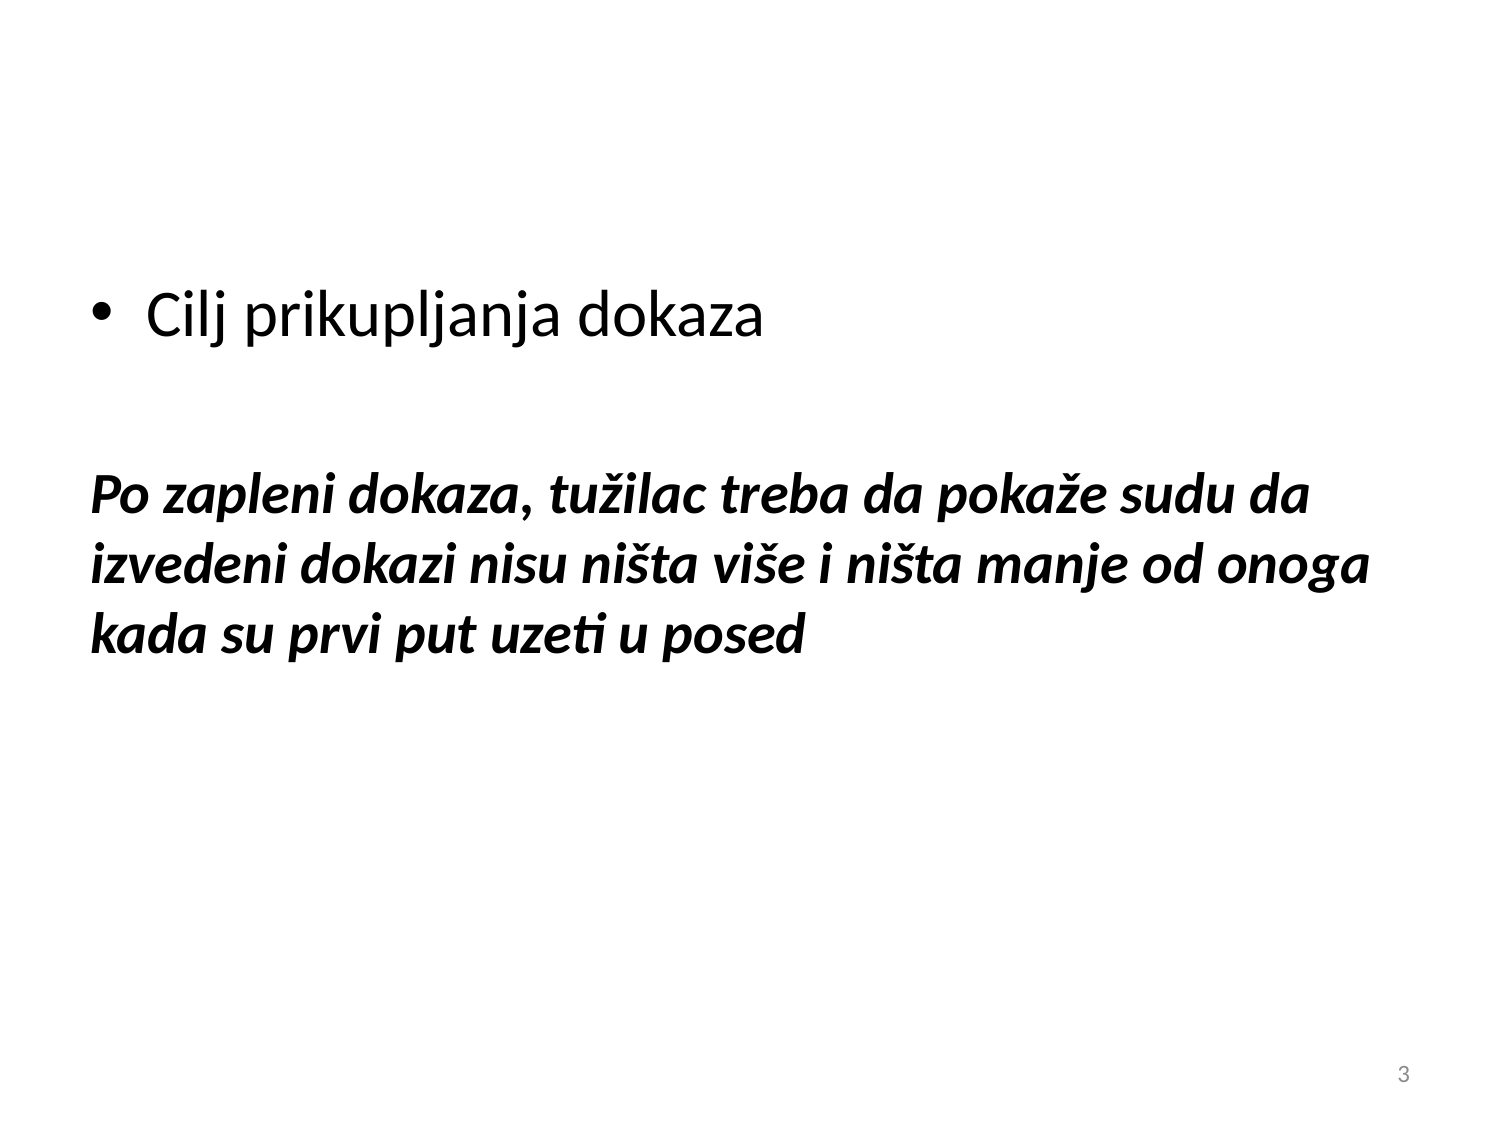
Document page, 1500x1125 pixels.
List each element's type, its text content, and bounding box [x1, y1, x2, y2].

slide_number 3 [1074, 1042, 1425, 1103]
list Cilj prikupljanja dokaza Po zapleni dokaza, tužilac treba da pokaže sudu da izvedeni dokazi nisu ništa više i ništa manje od onoga kada su prvi put uzeti u posed [74, 262, 1426, 1006]
